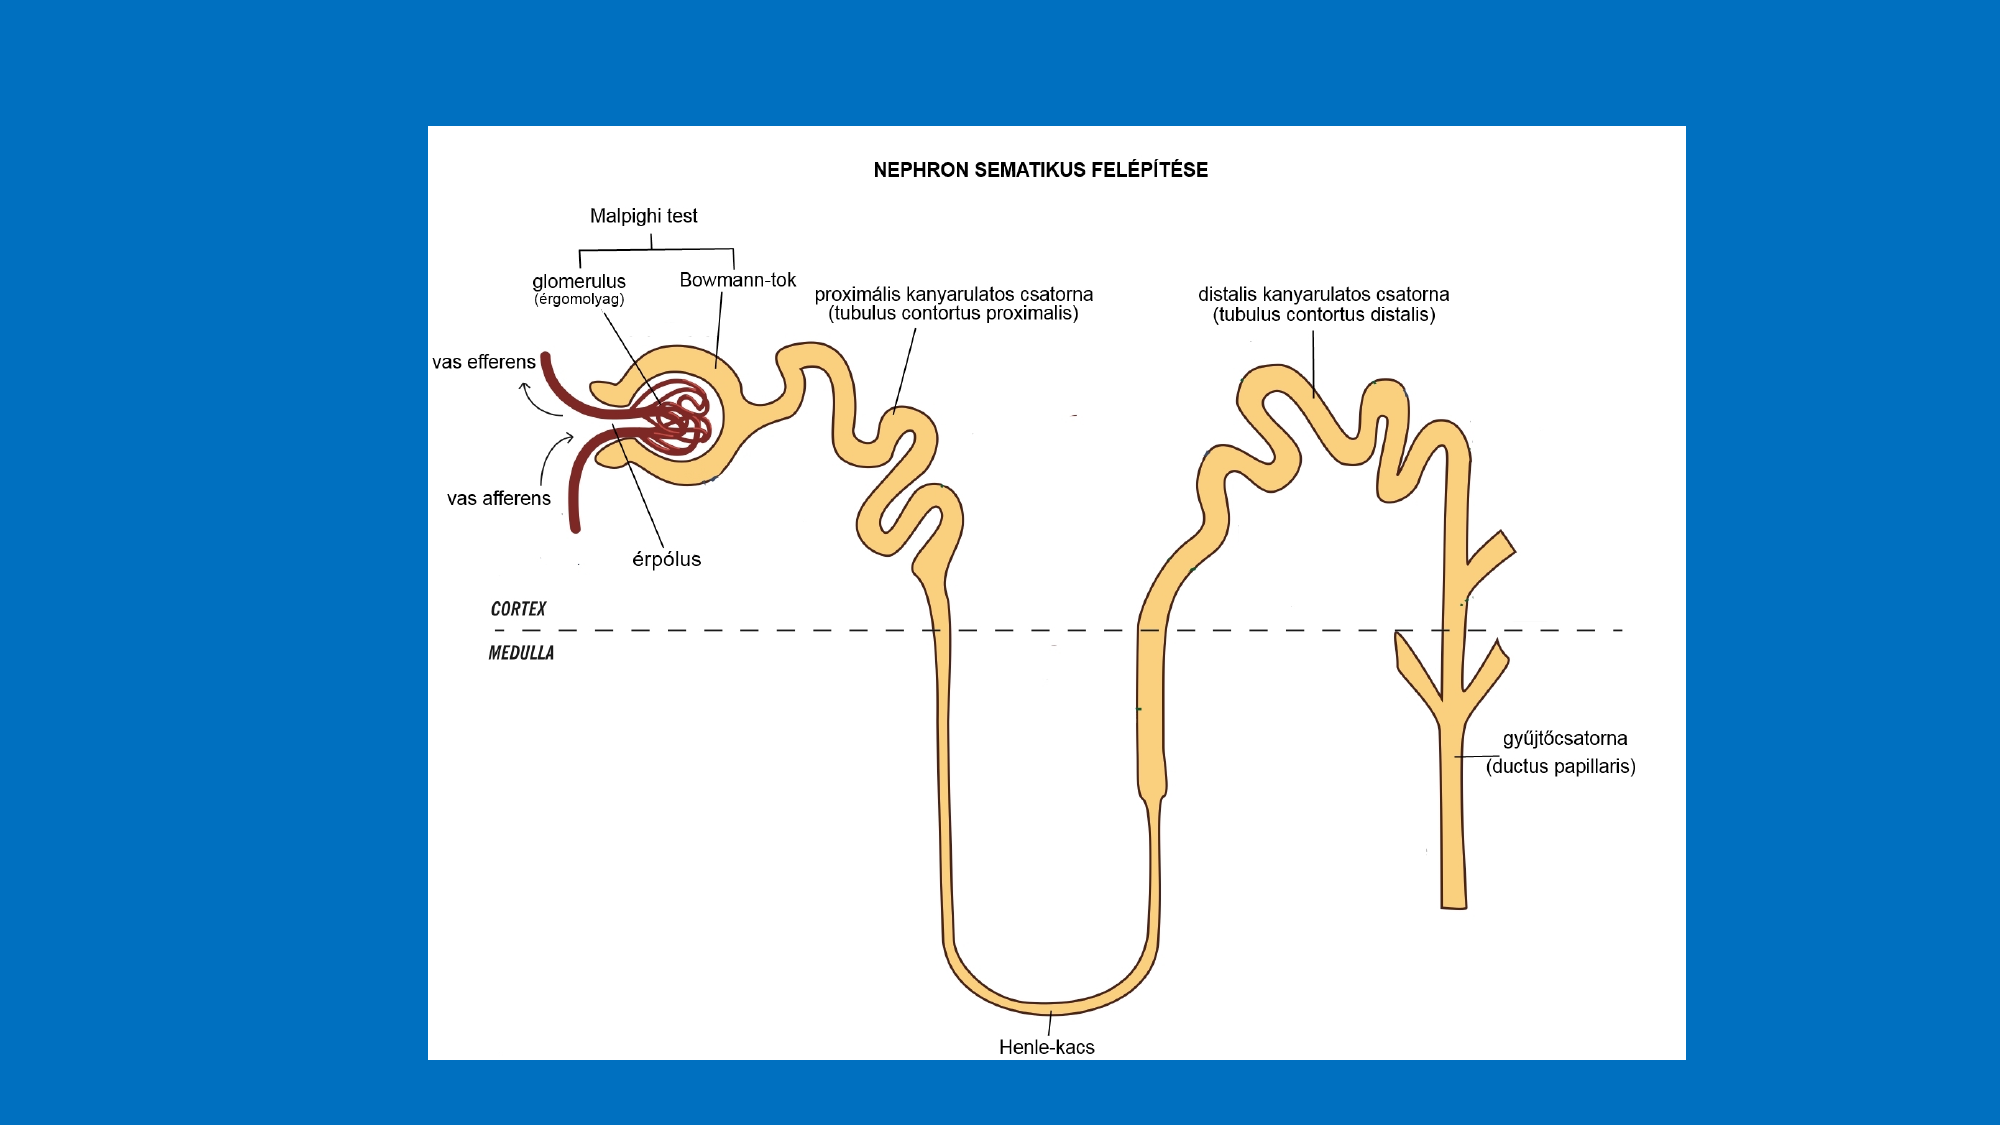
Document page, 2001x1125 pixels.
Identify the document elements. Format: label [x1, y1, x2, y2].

picture [428, 126, 1686, 1061]
